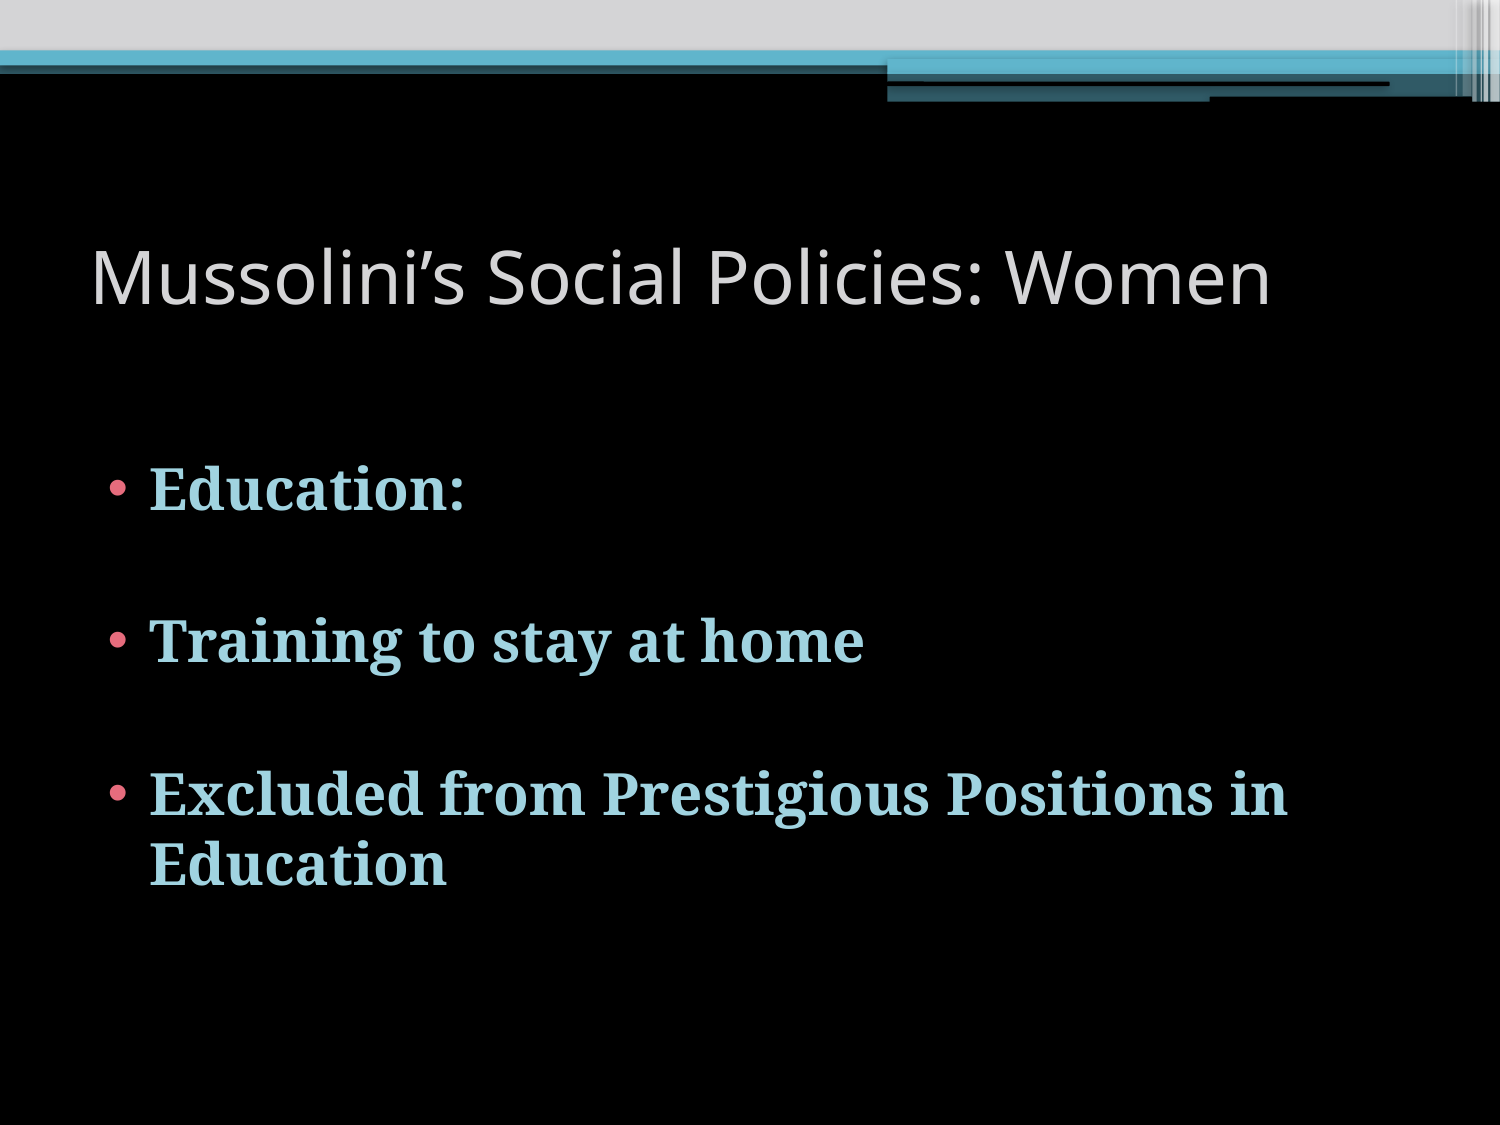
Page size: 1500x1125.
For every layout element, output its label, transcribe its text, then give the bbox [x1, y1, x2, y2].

list Education: Training to stay at home Excluded from Prestigious Positions in Education [75, 368, 1425, 1079]
title Mussolini’s Social Policies: Women [75, 187, 1425, 363]
